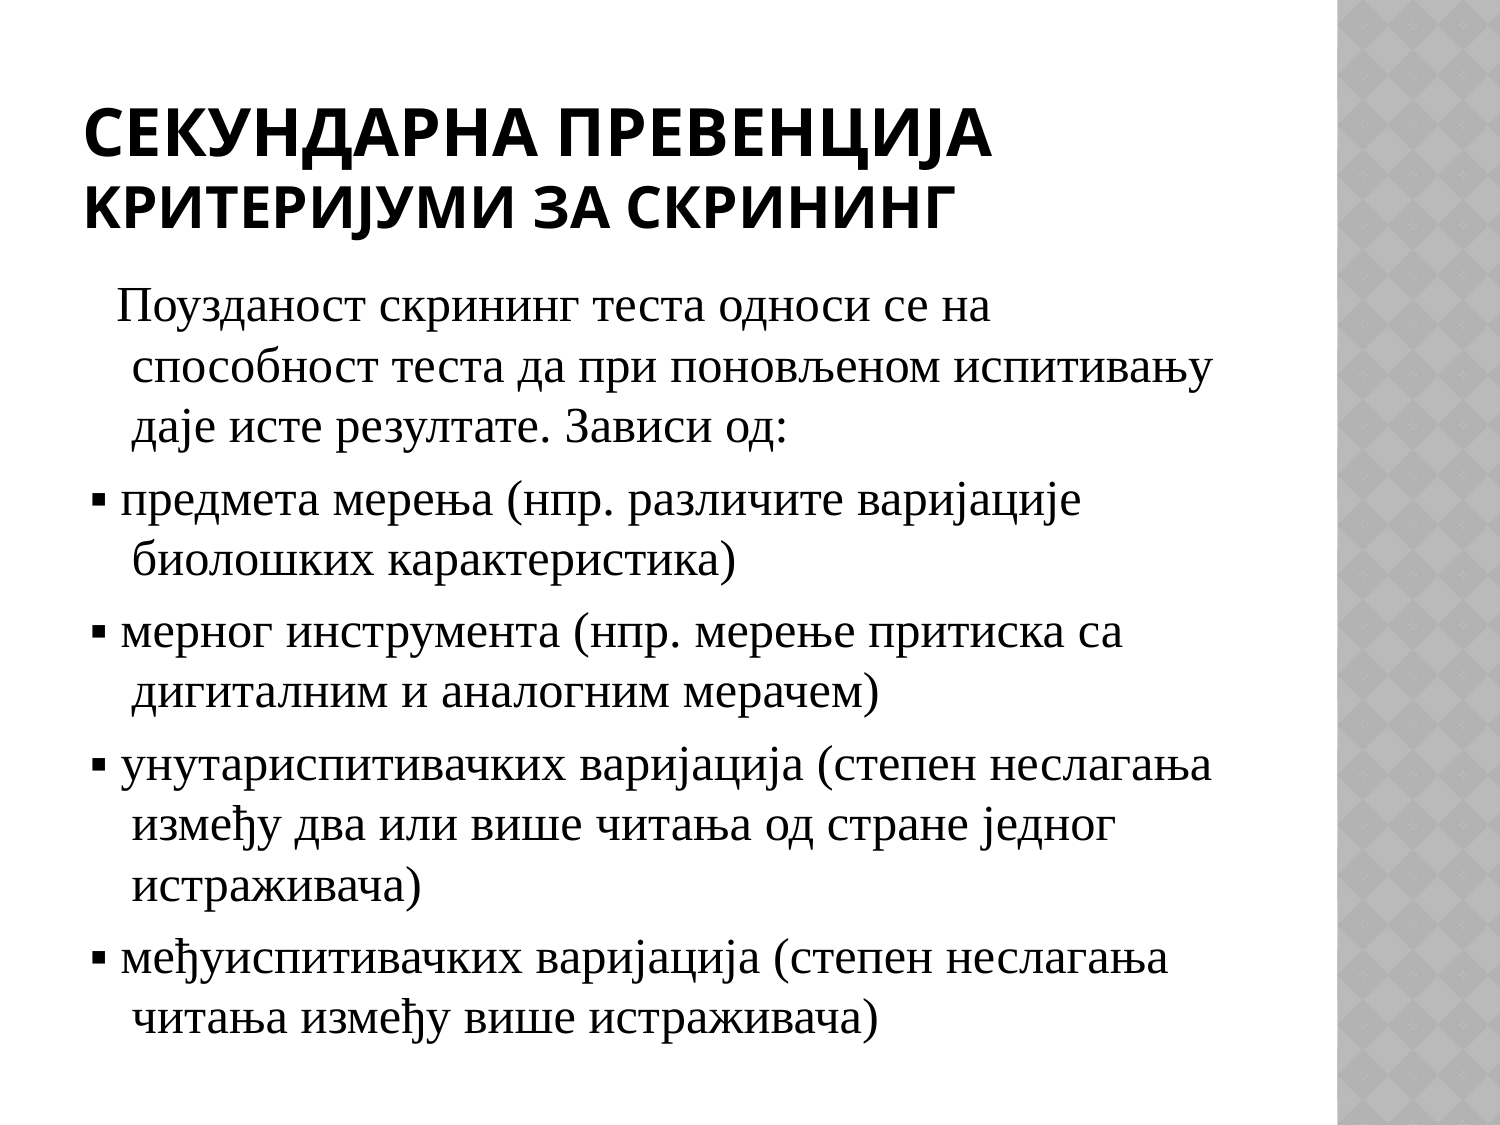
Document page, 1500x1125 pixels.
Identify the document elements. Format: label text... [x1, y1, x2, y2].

title Секундарна превенција kритеријуми за скрининг [75, 52, 1263, 240]
list Поузданост скрининг теста односи се на способност теста да при поновљеном испитивању даје исте резултате. Зависи од: ▪ предмета мерења (нпр. различите варијације биолошких карактеристика) ▪ мерног инструмента (нпр. мерење притиска са дигиталним и аналогним мерачем) ▪ унутариспитивачких варијација (степен неслагања између два или више читања од стране једног истраживача) ▪ међуиспитивачких варијација (степен неслагања читања између више истраживача) [75, 264, 1263, 1059]
